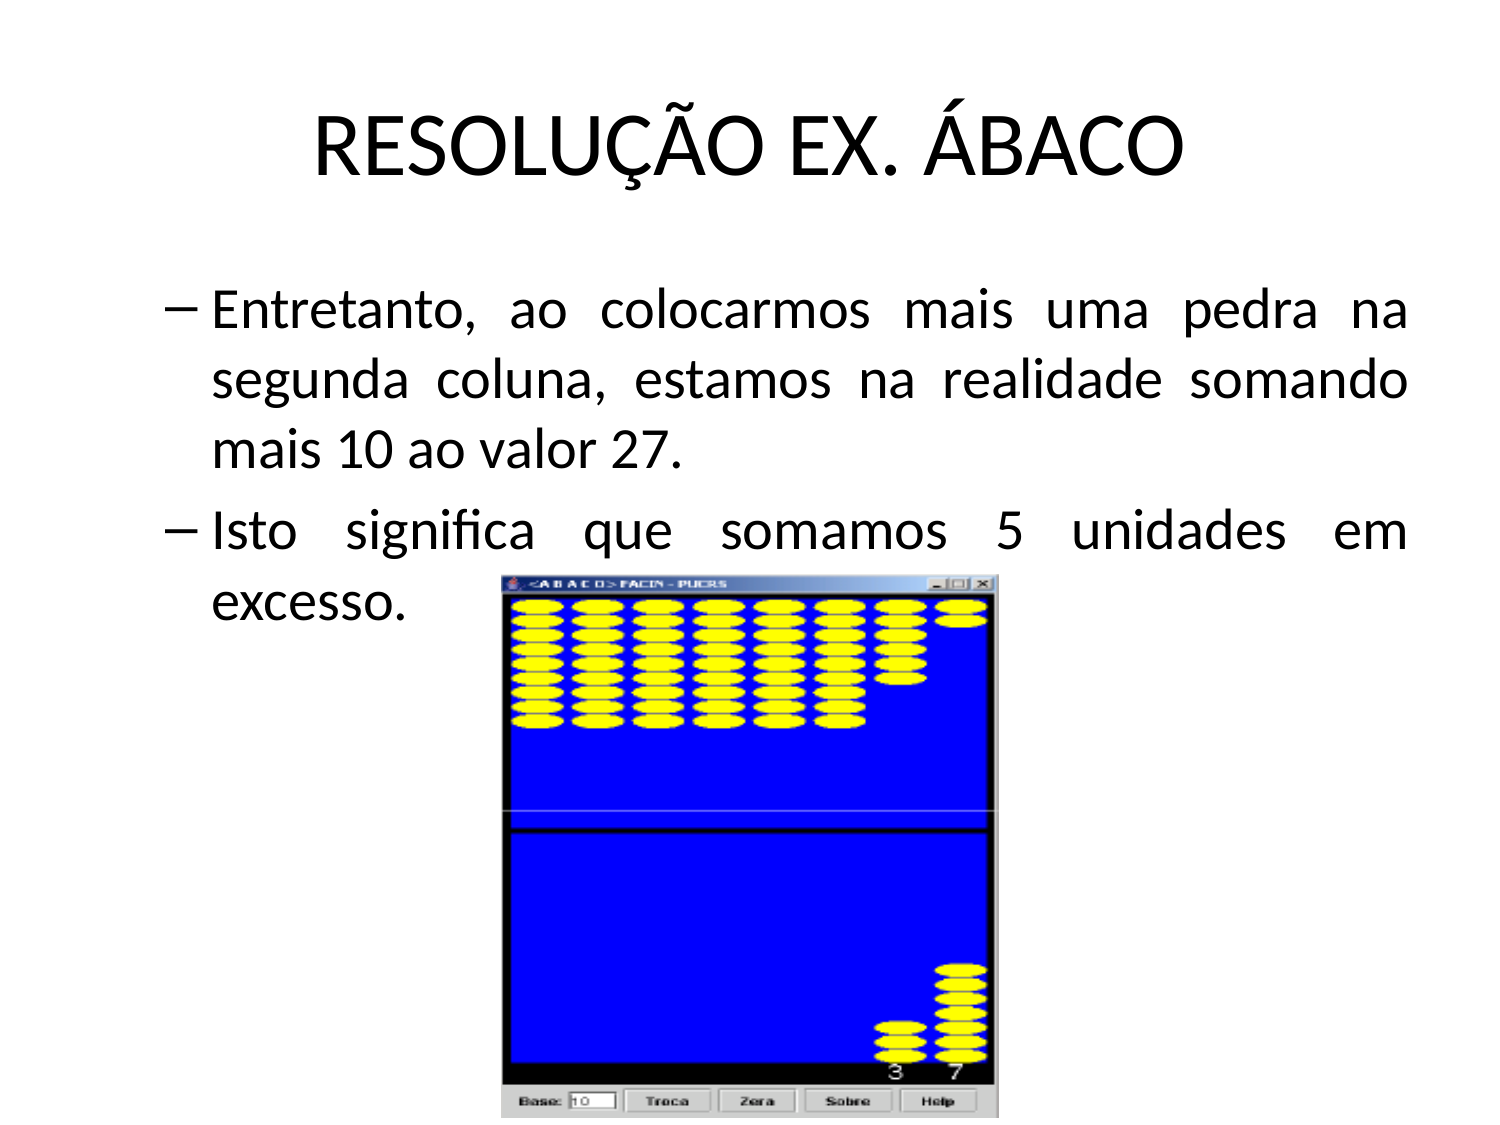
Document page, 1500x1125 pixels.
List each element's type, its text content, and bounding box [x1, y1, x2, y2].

picture [501, 574, 999, 1118]
title RESOLUÇÃO EX. ÁBACO [75, 45, 1425, 233]
list Entretanto, ao colocarmos mais uma pedra na segunda coluna, estamos na realidade somando mais 10 ao valor 27. Isto significa que somamos 5 unidades em excesso. [75, 262, 1425, 1005]
